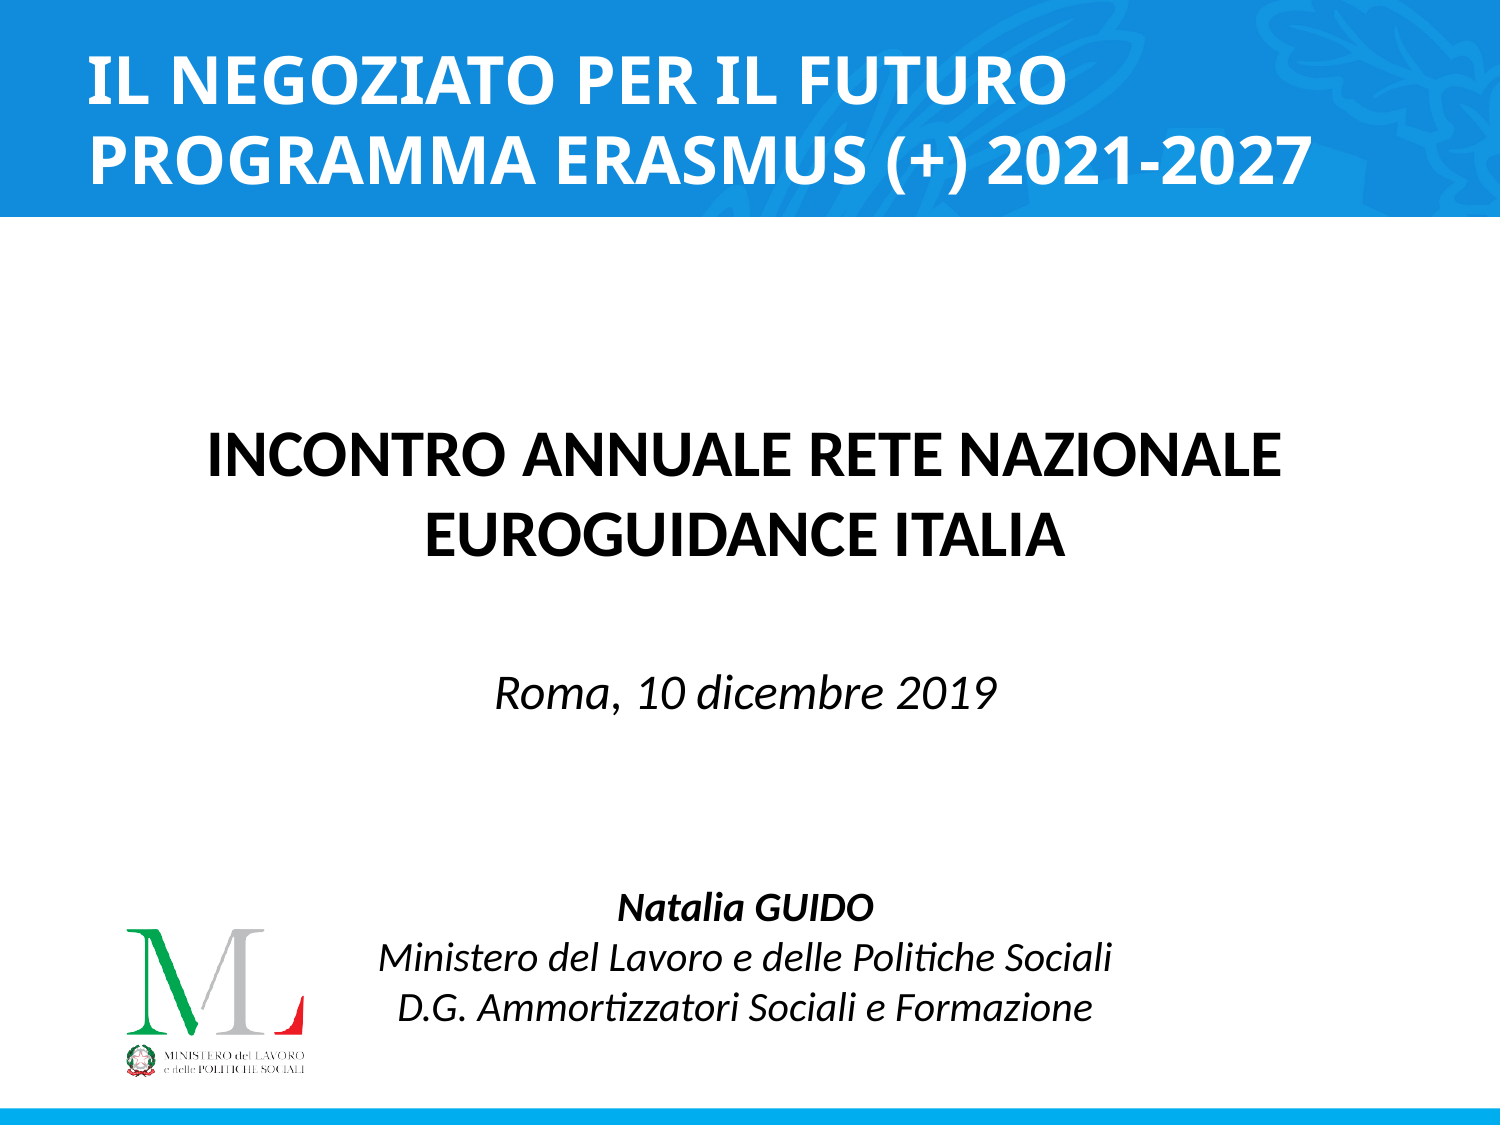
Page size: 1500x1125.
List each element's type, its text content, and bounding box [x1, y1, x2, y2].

list INCONTRO ANNUALE RETE NAZIONALE EUROGUIDANCE ITALIA Roma, 10 dicembre 2019 Natalia GUIDO Ministero del Lavoro e delle Politiche Sociali D.G. Ammortizzatori Sociali e Formazione [75, 249, 1402, 1083]
title IL NEGOZIATO PER IL FUTURO PROGRAMMA ERASMUS (+) 2021-2027 [87, 37, 1414, 200]
picture [0, 0, 1500, 217]
